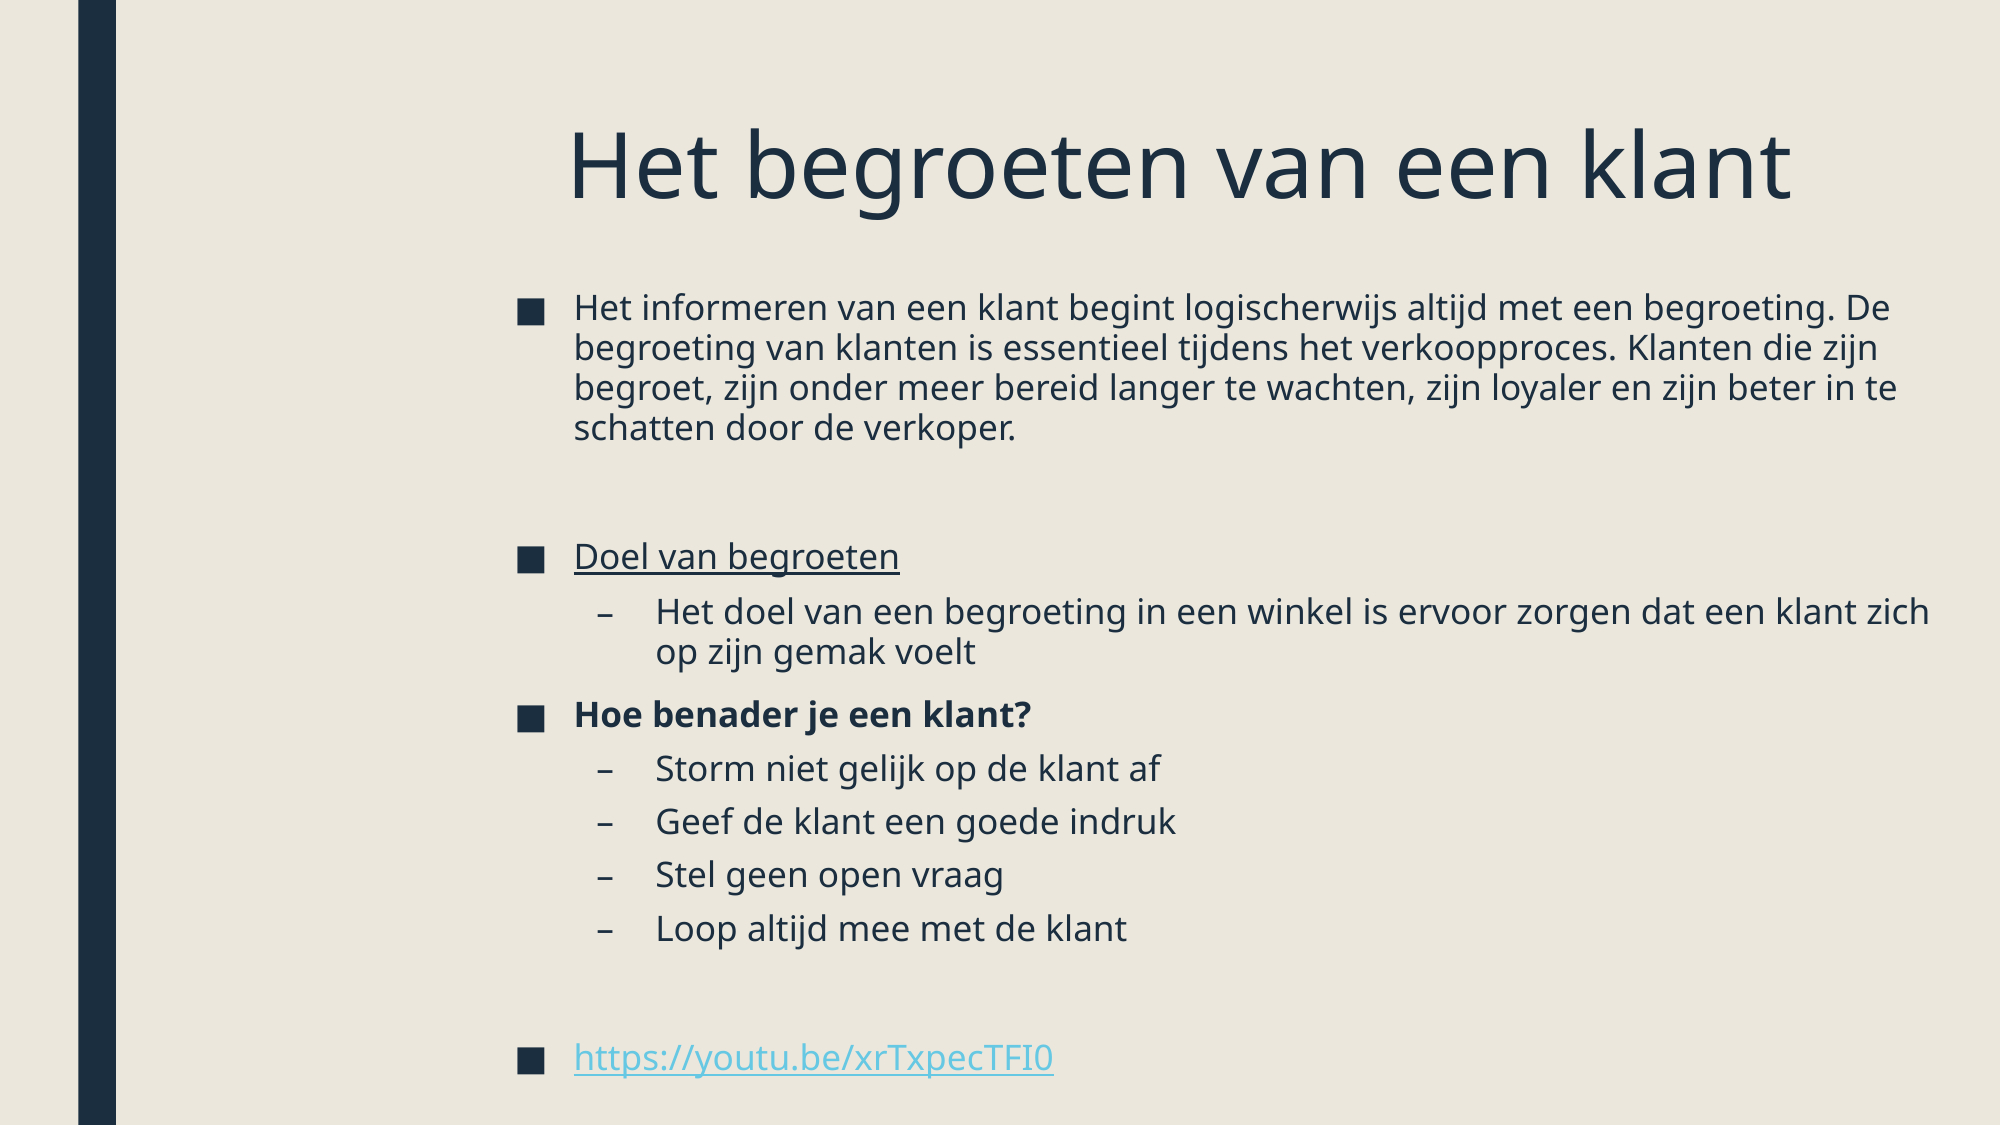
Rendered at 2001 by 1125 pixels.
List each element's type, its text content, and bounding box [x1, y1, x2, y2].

list Het informeren van een klant begint logischerwijs altijd met een begroeting. De begroeting van klanten is essentieel tijdens het verkoopproces. Klanten die zijn begroet, zijn onder meer bereid langer te wachten, zijn loyaler en zijn beter in te schatten door de verkoper. Doel van begroeten Het doel van een begroeting in een winkel is ervoor zorgen dat een klant zich op zijn gemak voelt Hoe benader je een klant? Storm niet gelijk op de klant af Geef de klant een goede indruk Stel geen open vraag Loop altijd mee met de klant https://youtu.be/xrTxpecTFI0 [499, 281, 1950, 1092]
title Het begroeten van een klant [551, 112, 1816, 281]
